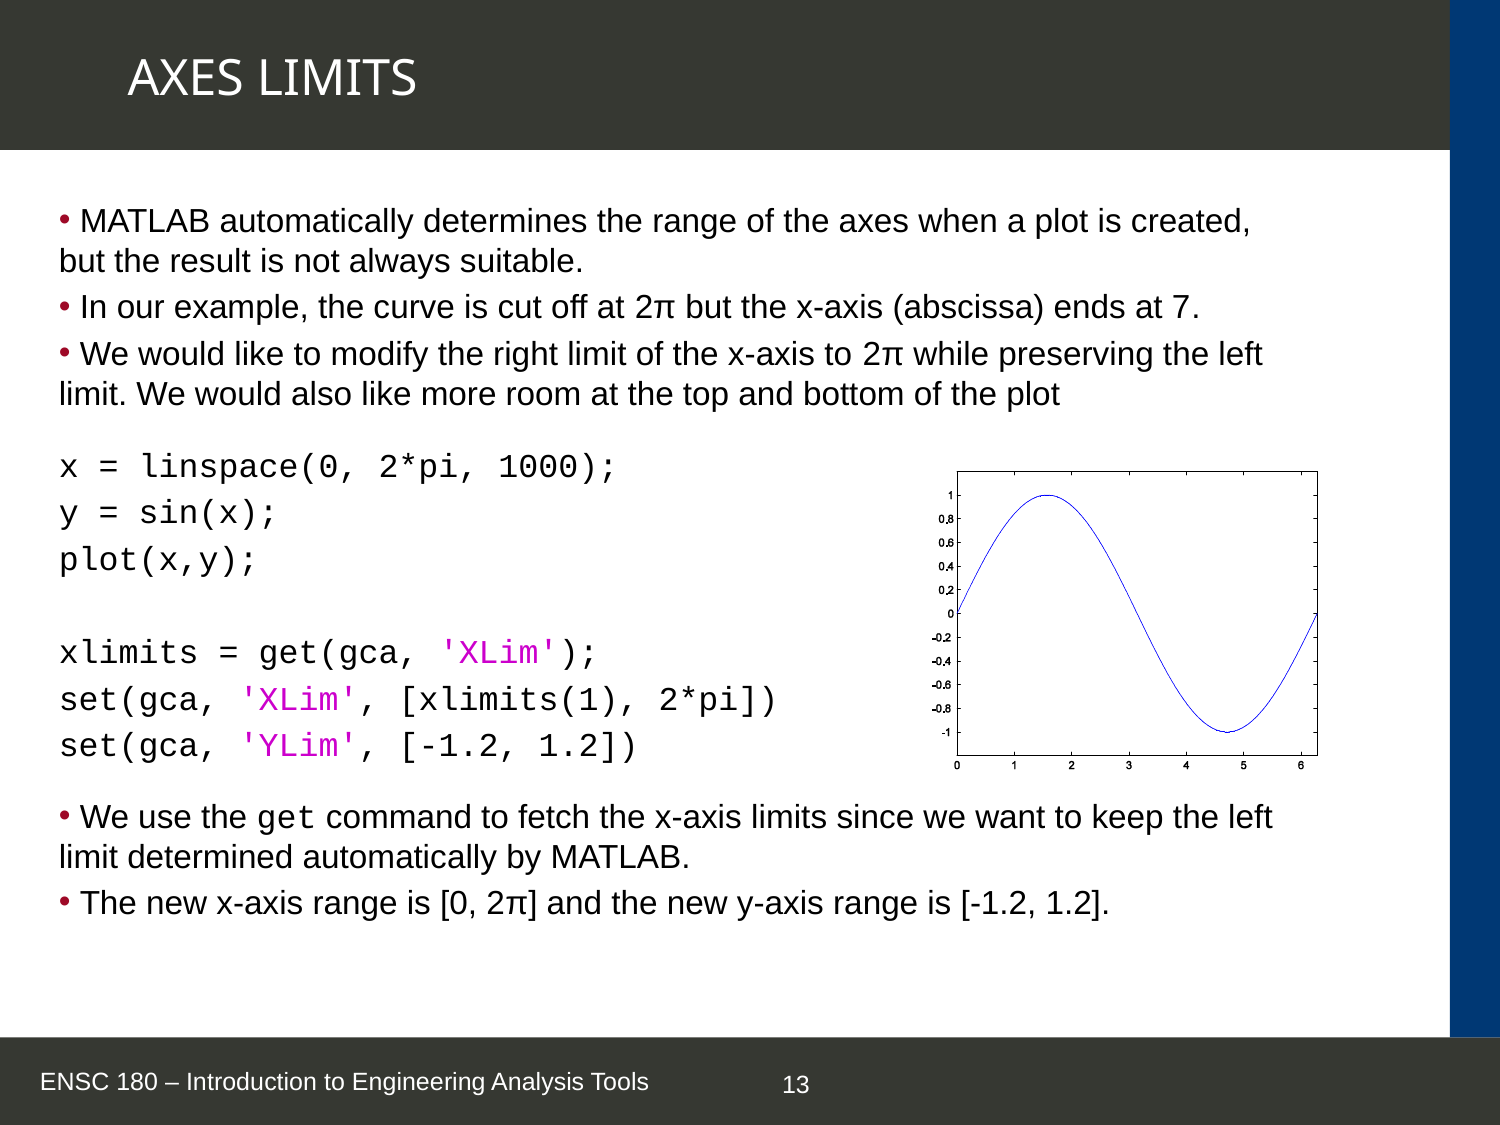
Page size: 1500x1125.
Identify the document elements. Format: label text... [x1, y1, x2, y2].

list MATLAB automatically determines the range of the axes when a plot is created, but the result is not always suitable. In our example, the curve is cut off at 2π but the x-axis (abscissa) ends at 7. We would like to modify the right limit of the x-axis to 2π while preserving the left limit. We would also like more room at the top and bottom of the plot x = linspace(0, 2*pi, 1000); y = sin(x); plot(x,y); xlimits = get(gca, 'XLim'); set(gca, 'XLim', [xlimits(1), 2*pi]) set(gca, 'YLim', [-1.2, 1.2]) We use the get command to fetch the x-axis limits since we want to keep the left limit determined automatically by MATLAB. The new x-axis range is [0, 2π] and the new y-axis range is [-1.2, 1.2]. [43, 191, 1319, 983]
picture [896, 445, 1361, 795]
footer ENSC 180 – Introduction to Engineering Analysis Tools [24, 1057, 740, 1113]
title AXES LIMITS [112, 37, 1450, 138]
